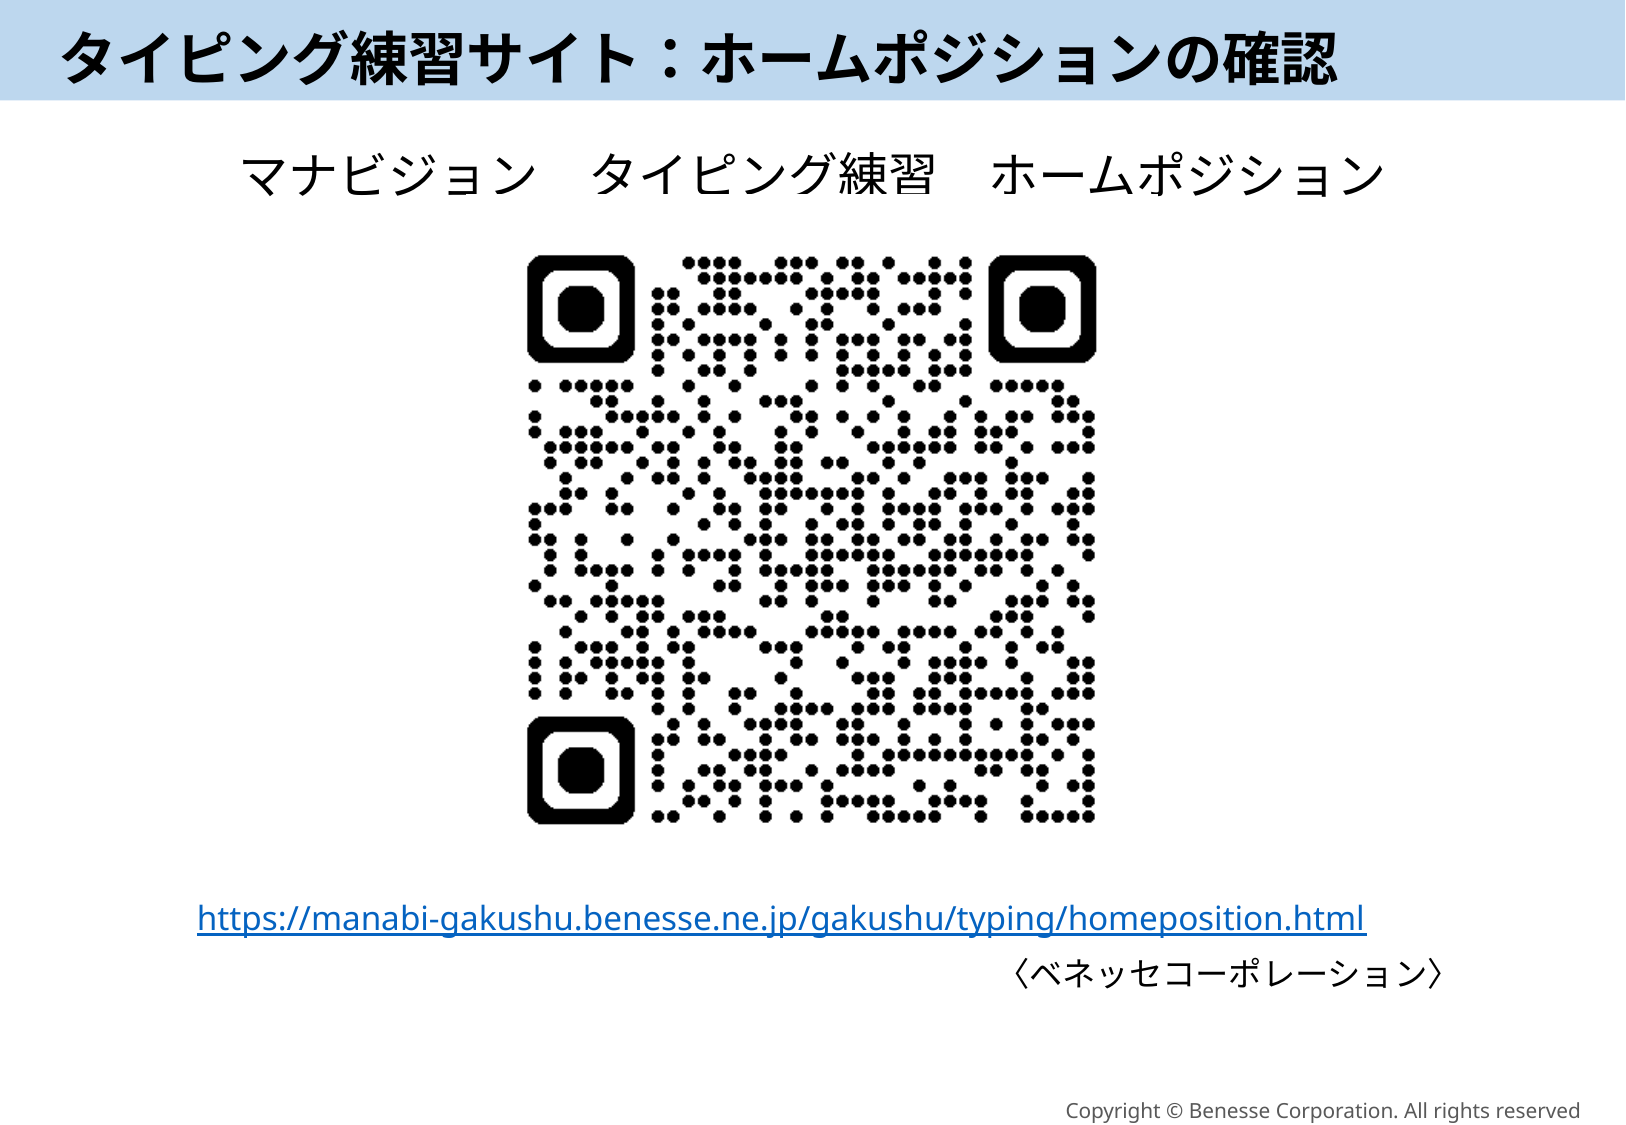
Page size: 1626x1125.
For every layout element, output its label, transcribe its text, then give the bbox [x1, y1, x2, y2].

list マナビジョン タイピング練習 ホームポジション [165, 144, 1460, 245]
picture [466, 194, 1158, 886]
title タイピング練習サイト：ホームポジションの確認 [0, 0, 1625, 101]
text_box https://manabi-gakushu.benesse.ne.jp/gakushu/typing/homeposition.html 〈ベネッセコーポレーション〉 [181, 890, 1477, 1071]
